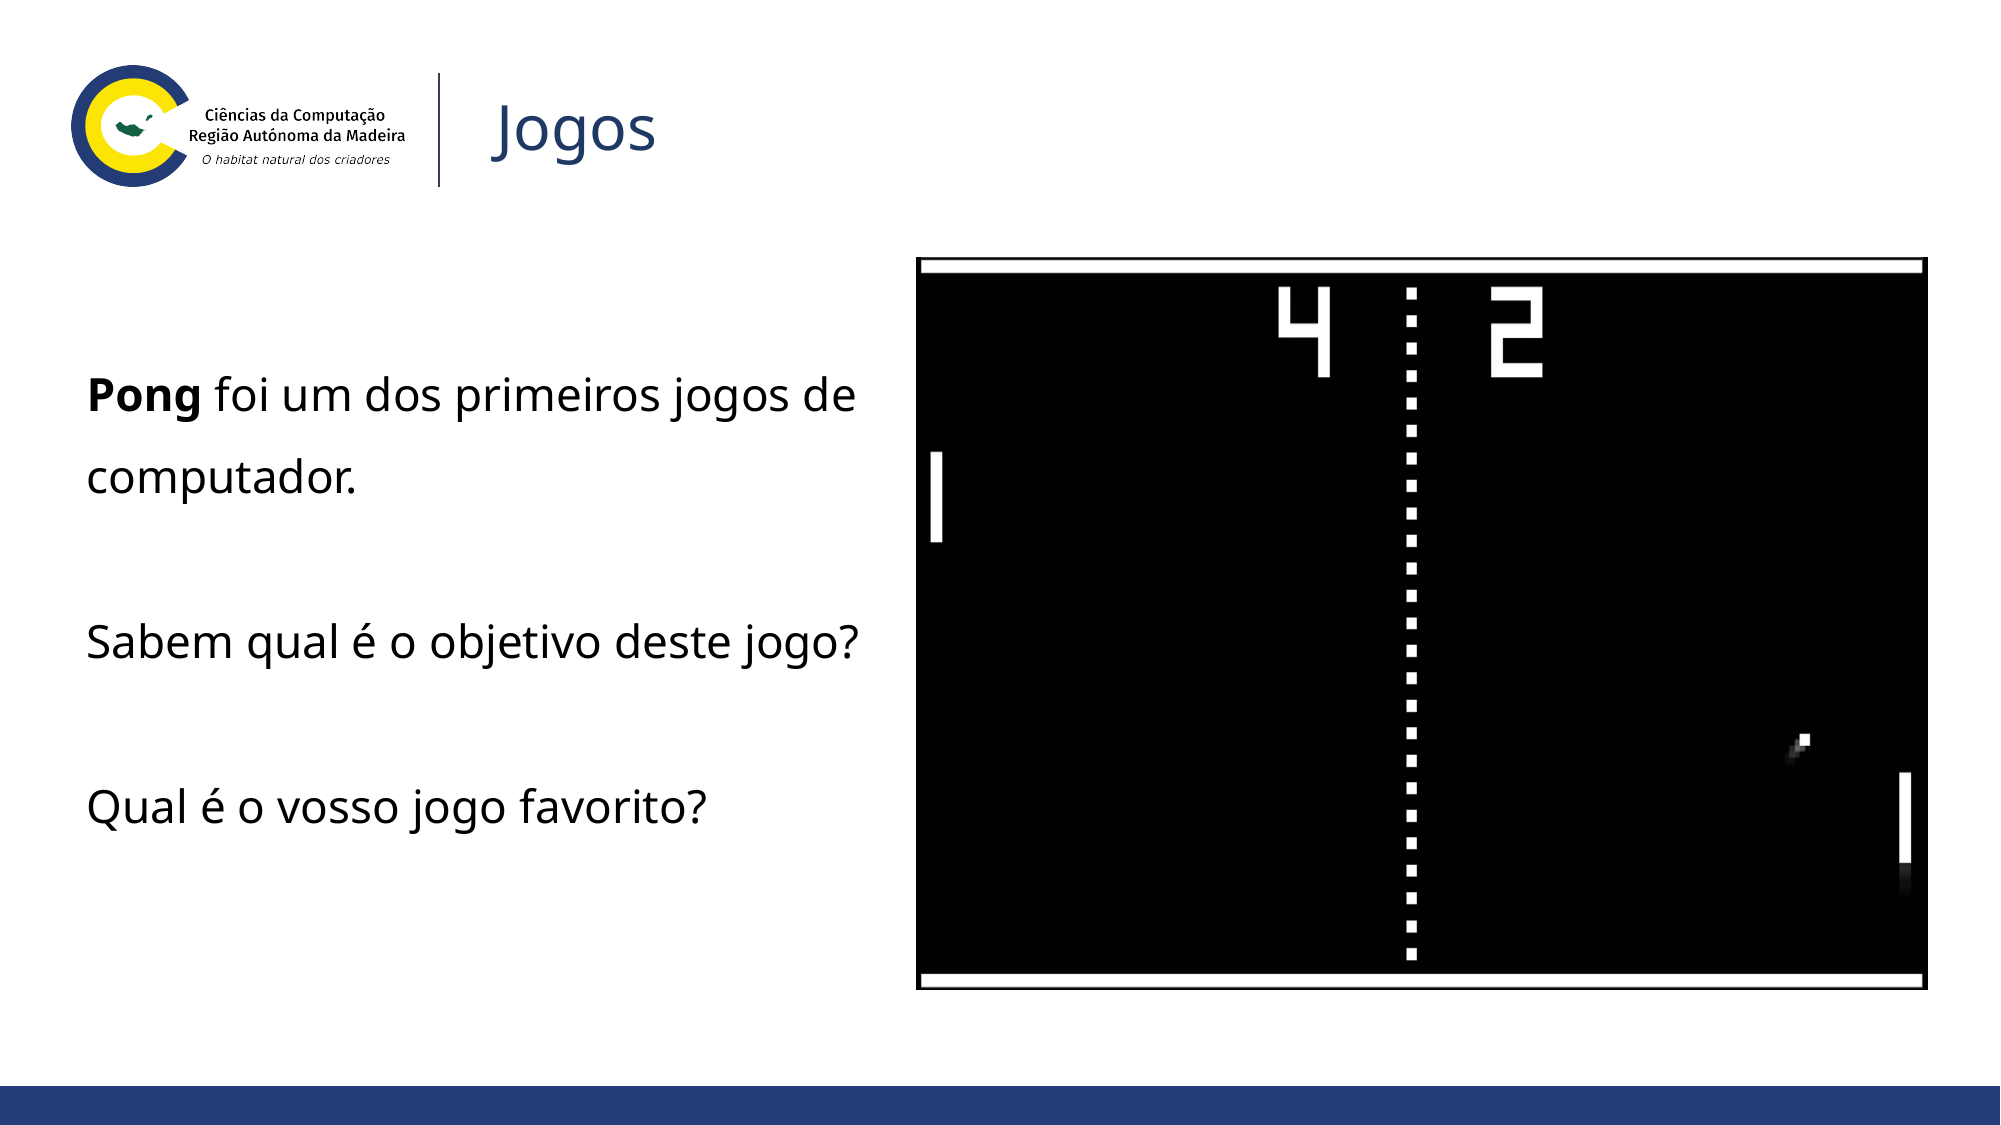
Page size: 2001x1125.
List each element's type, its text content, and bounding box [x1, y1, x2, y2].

text_box [0, 1085, 2000, 1125]
text_box Pong foi um dos primeiros jogos de computador. Sabem qual é o objetivo deste jogo? Qual é o vosso jogo favorito? [71, 330, 898, 840]
picture [916, 257, 1928, 990]
text_box Jogos [481, 80, 673, 171]
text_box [71, 65, 440, 188]
